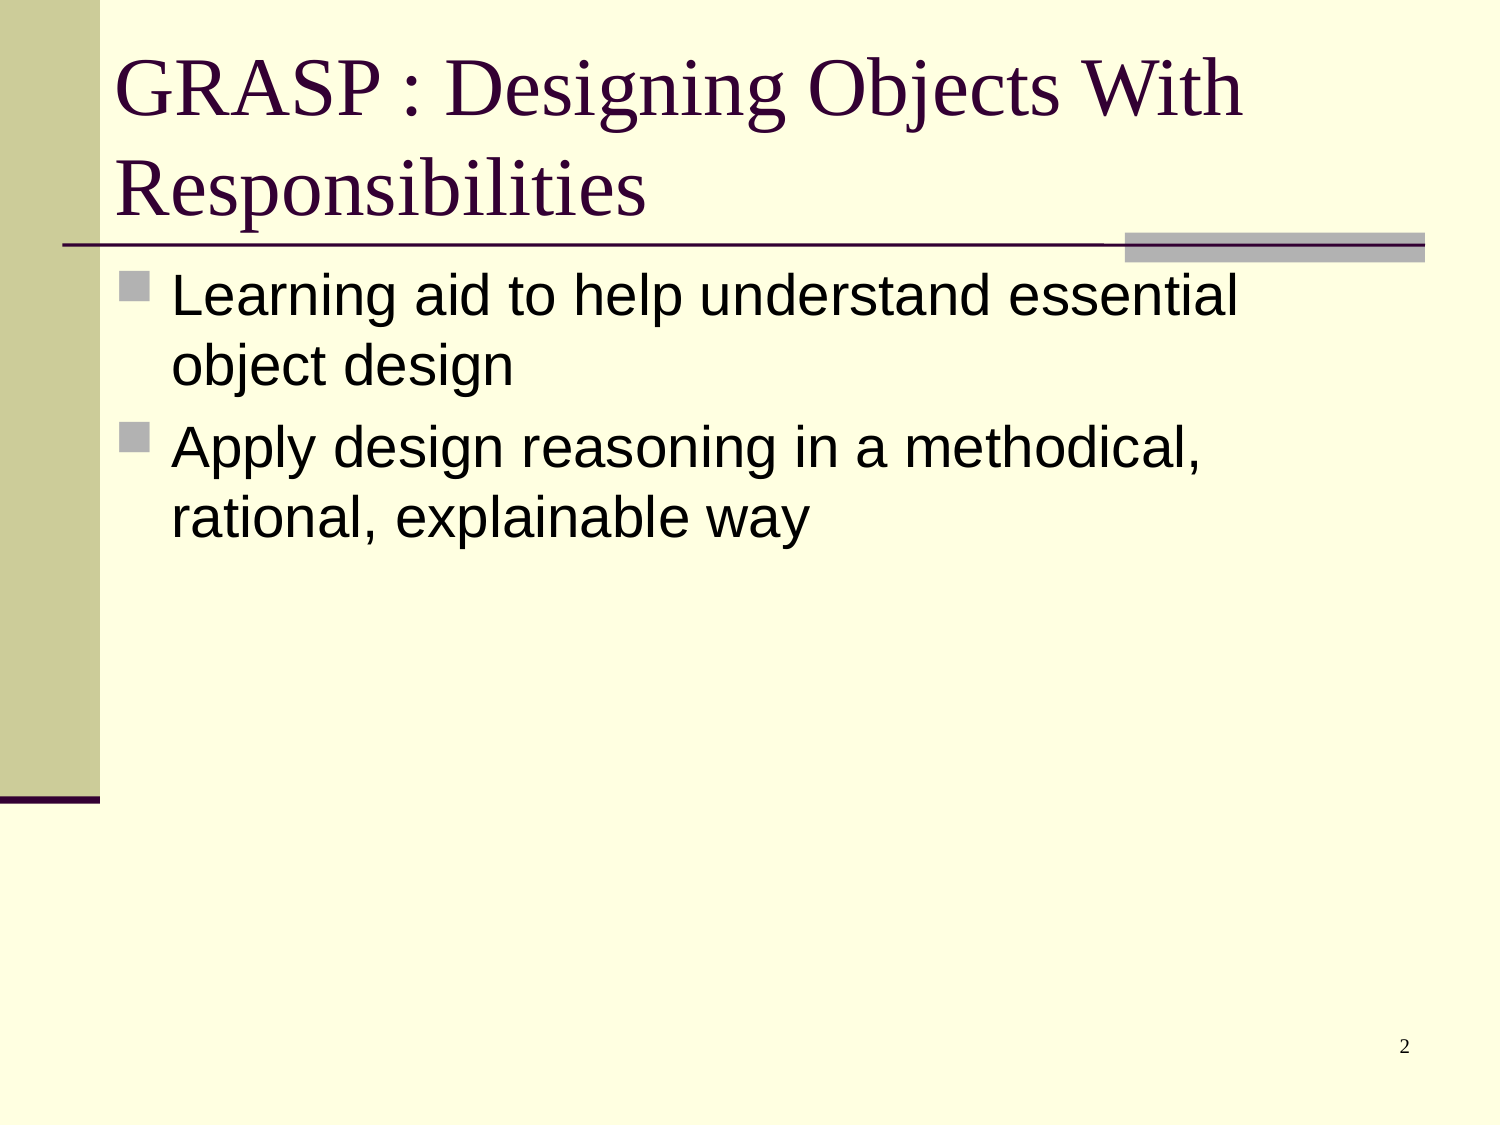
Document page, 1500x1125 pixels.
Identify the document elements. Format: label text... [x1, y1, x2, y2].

slide_number 2 [1112, 1024, 1426, 1101]
title GRASP : Designing Objects With Responsibilities [99, 24, 1299, 241]
list Learning aid to help understand essential object design Apply design reasoning in a methodical, rational, explainable way [99, 249, 1376, 994]
